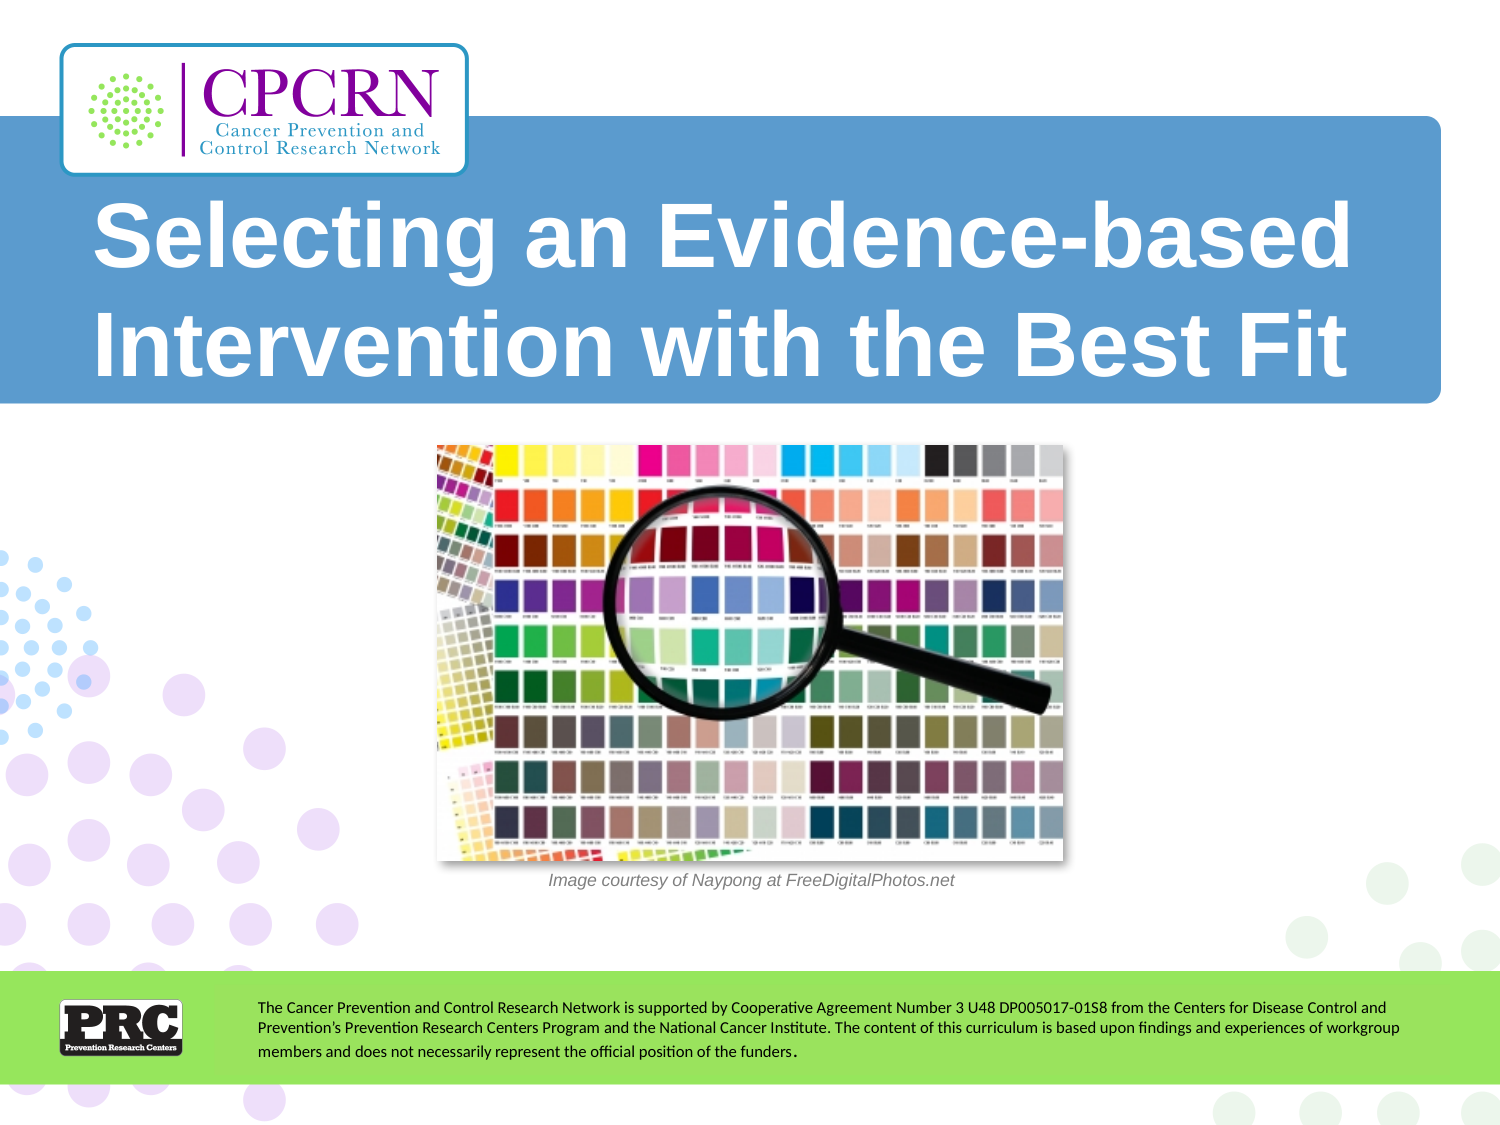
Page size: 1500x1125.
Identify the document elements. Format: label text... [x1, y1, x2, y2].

list Selecting an Evidence-based Intervention with the Best Fit [77, 187, 1428, 384]
subtitle Image courtesy of Naypong at FreeDigitalPhotos.net [500, 873, 1002, 913]
text_box [214, 984, 1450, 1075]
text_box The Cancer Prevention and Control Research Network is supported by Cooperative Agreement Number 3 U48 DP005017-01S8 from the Centers for Disease Control and Prevention’s Prevention Research Centers Program and the National Cancer Institute. The content of this curriculum is based upon findings and experiences of workgroup members and does not necessarily represent the official position of the funders. [242, 989, 1476, 1069]
picture [0, 0, 1500, 1125]
